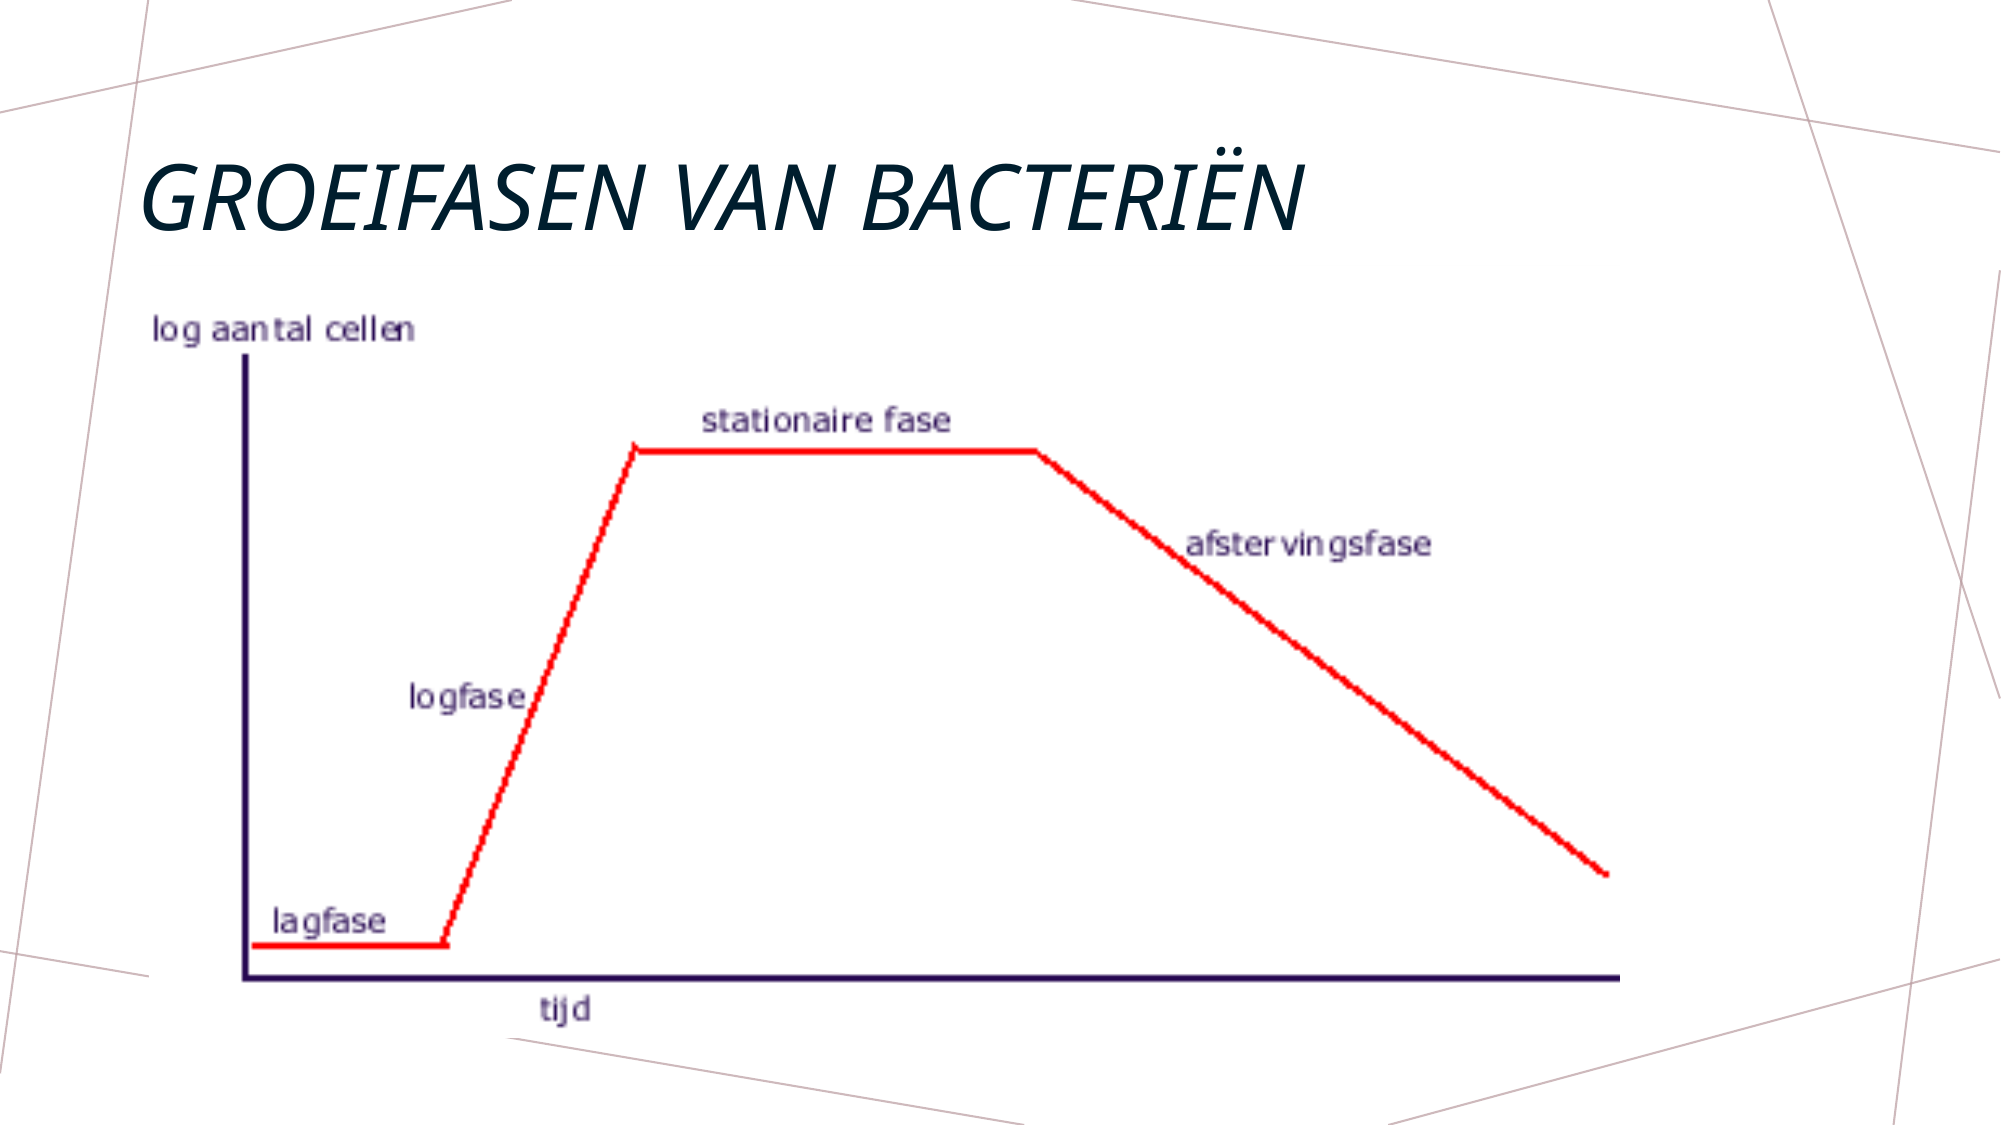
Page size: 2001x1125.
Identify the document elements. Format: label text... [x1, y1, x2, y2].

title Groeifasen van bacteriën [122, 87, 1851, 315]
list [149, 264, 1620, 1038]
